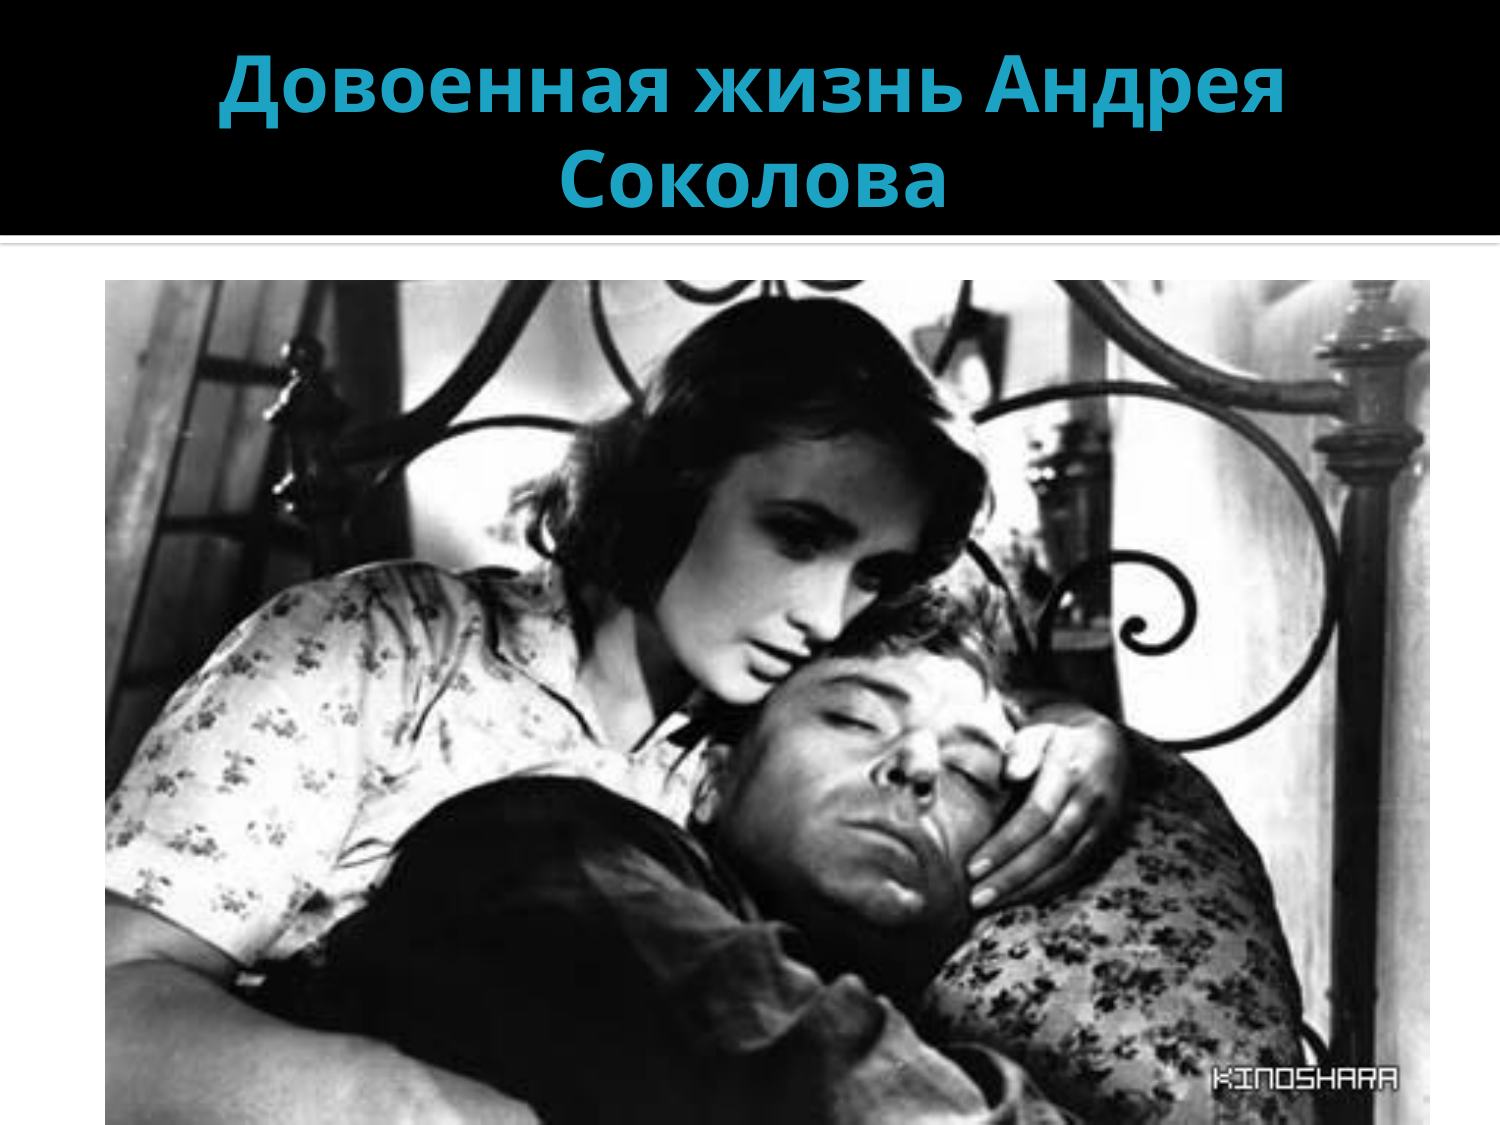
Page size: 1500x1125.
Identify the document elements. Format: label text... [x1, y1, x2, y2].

title Довоенная жизнь Андрея Соколова [75, 25, 1425, 231]
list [105, 280, 1430, 1125]
